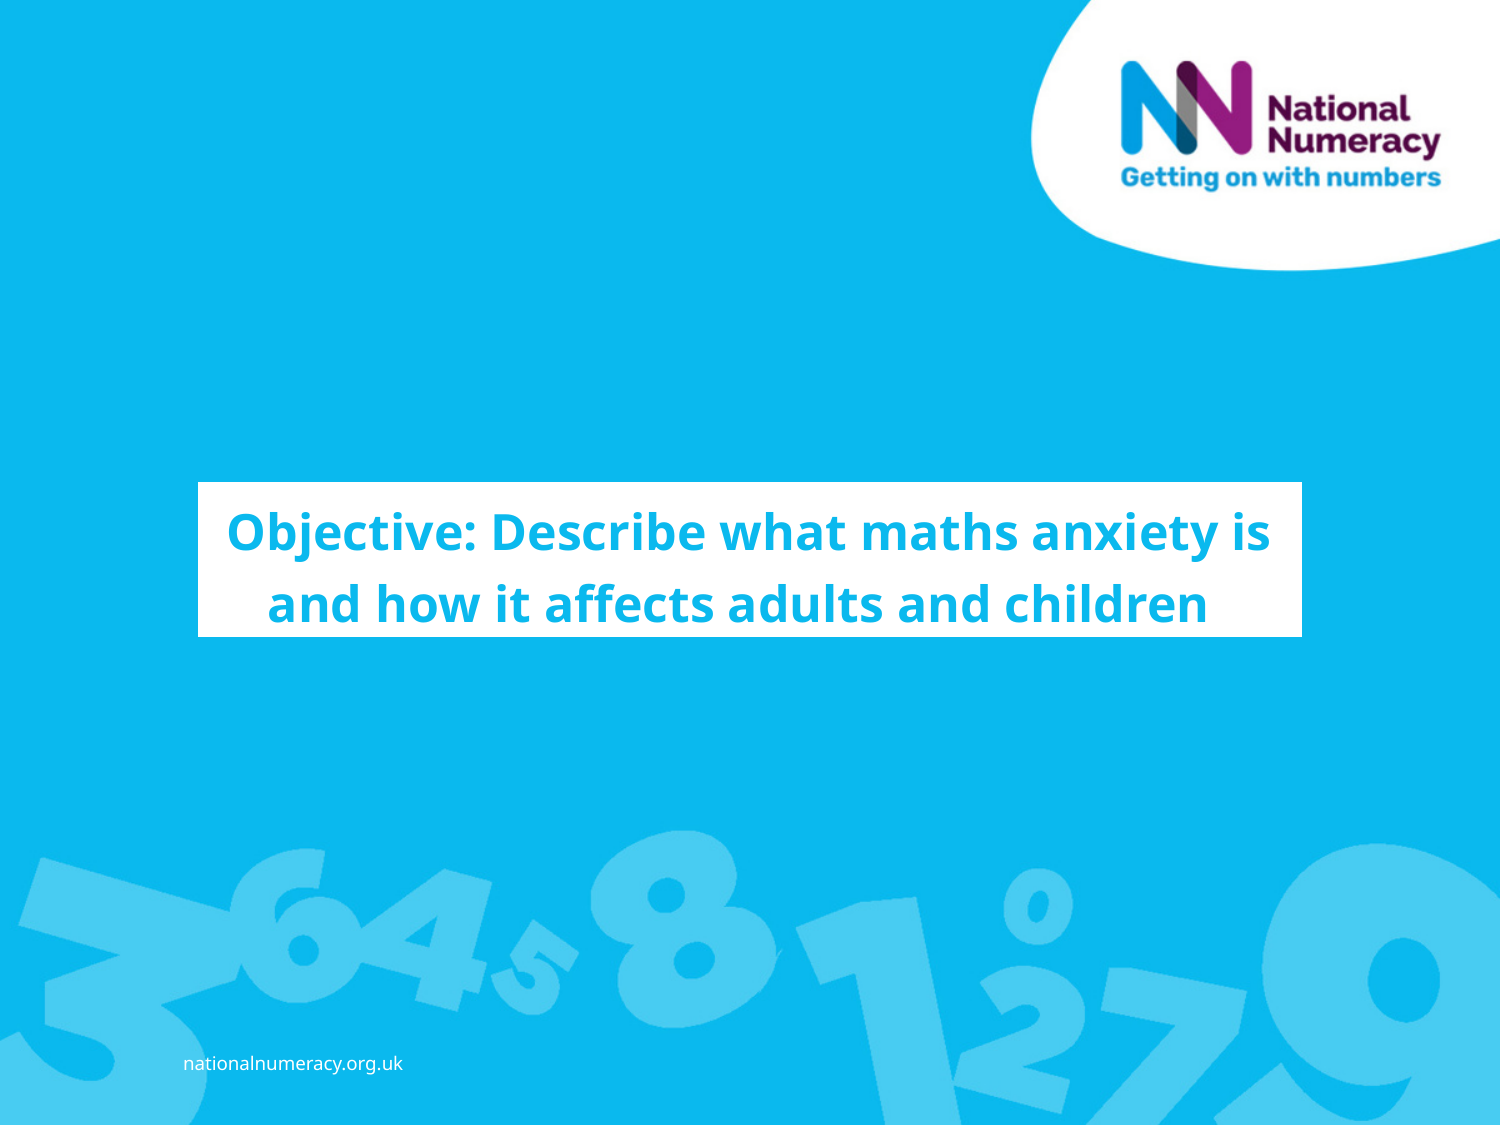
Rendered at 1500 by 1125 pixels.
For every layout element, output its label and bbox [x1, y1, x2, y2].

picture [1031, 0, 1500, 271]
picture [492, 920, 578, 1014]
picture [1004, 869, 1073, 944]
picture [1214, 844, 1500, 1125]
picture [1087, 968, 1246, 1125]
picture [0, 849, 492, 1125]
picture [796, 897, 1084, 1125]
picture [199, 483, 1301, 636]
picture [591, 831, 779, 1028]
